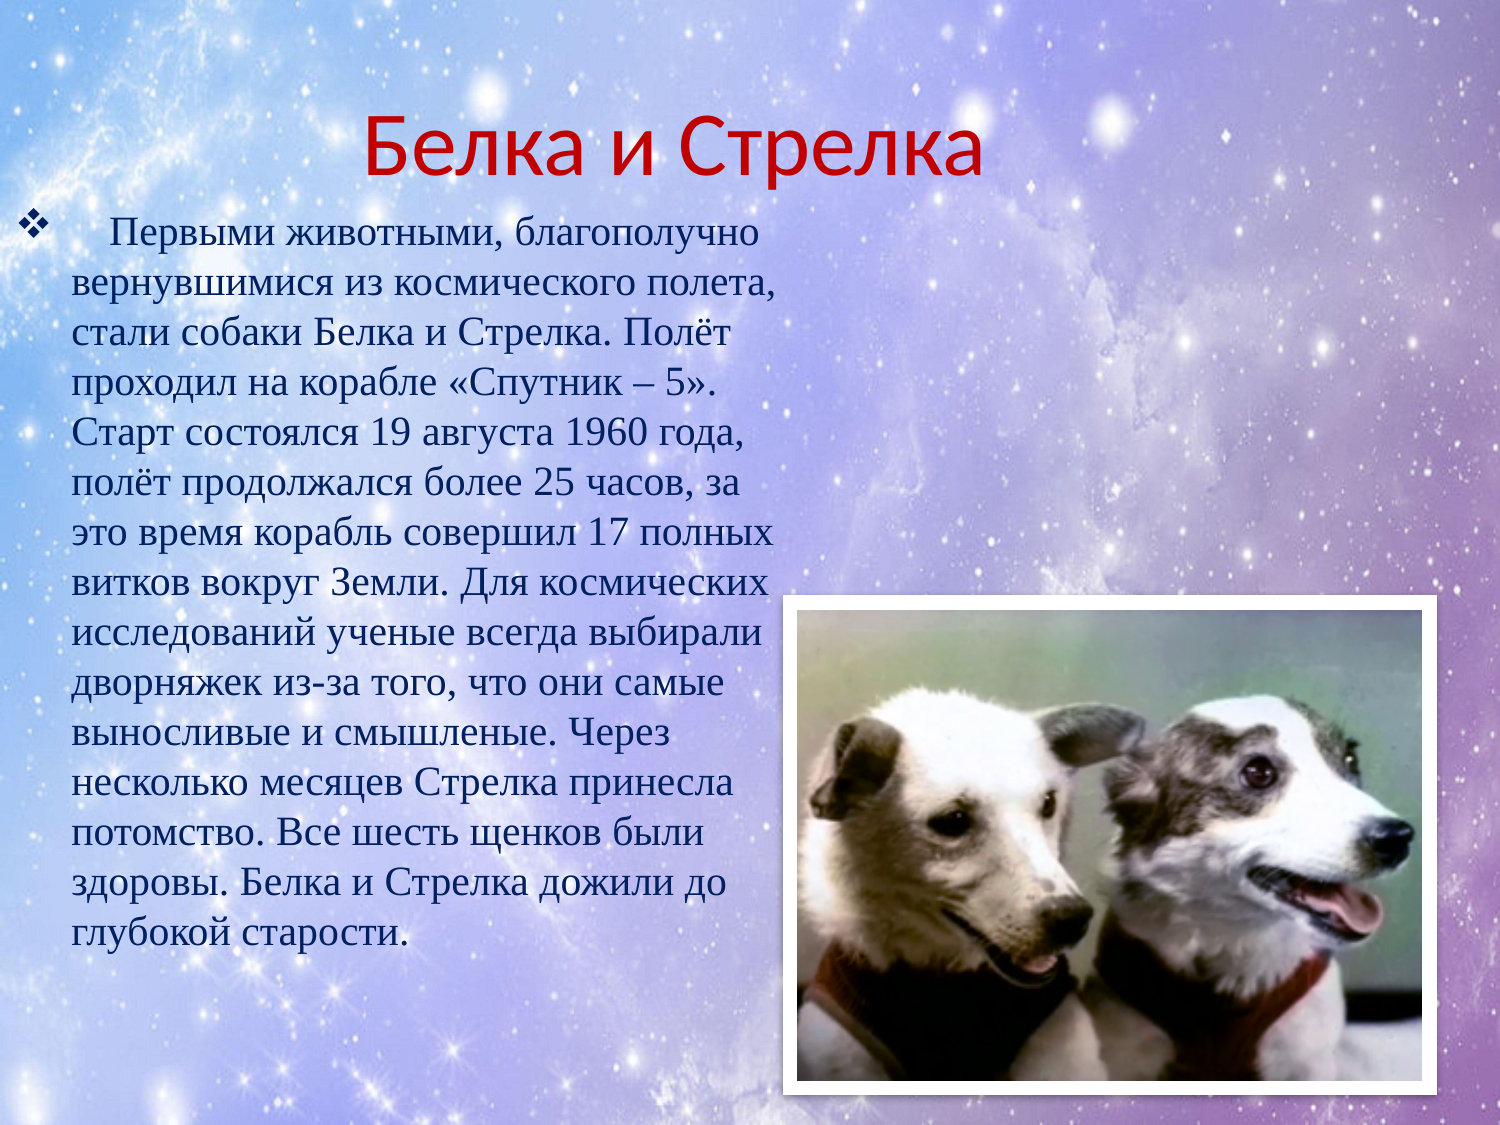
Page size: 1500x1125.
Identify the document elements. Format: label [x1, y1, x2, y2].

list [796, 609, 1423, 1081]
picture [0, 0, 1500, 1125]
